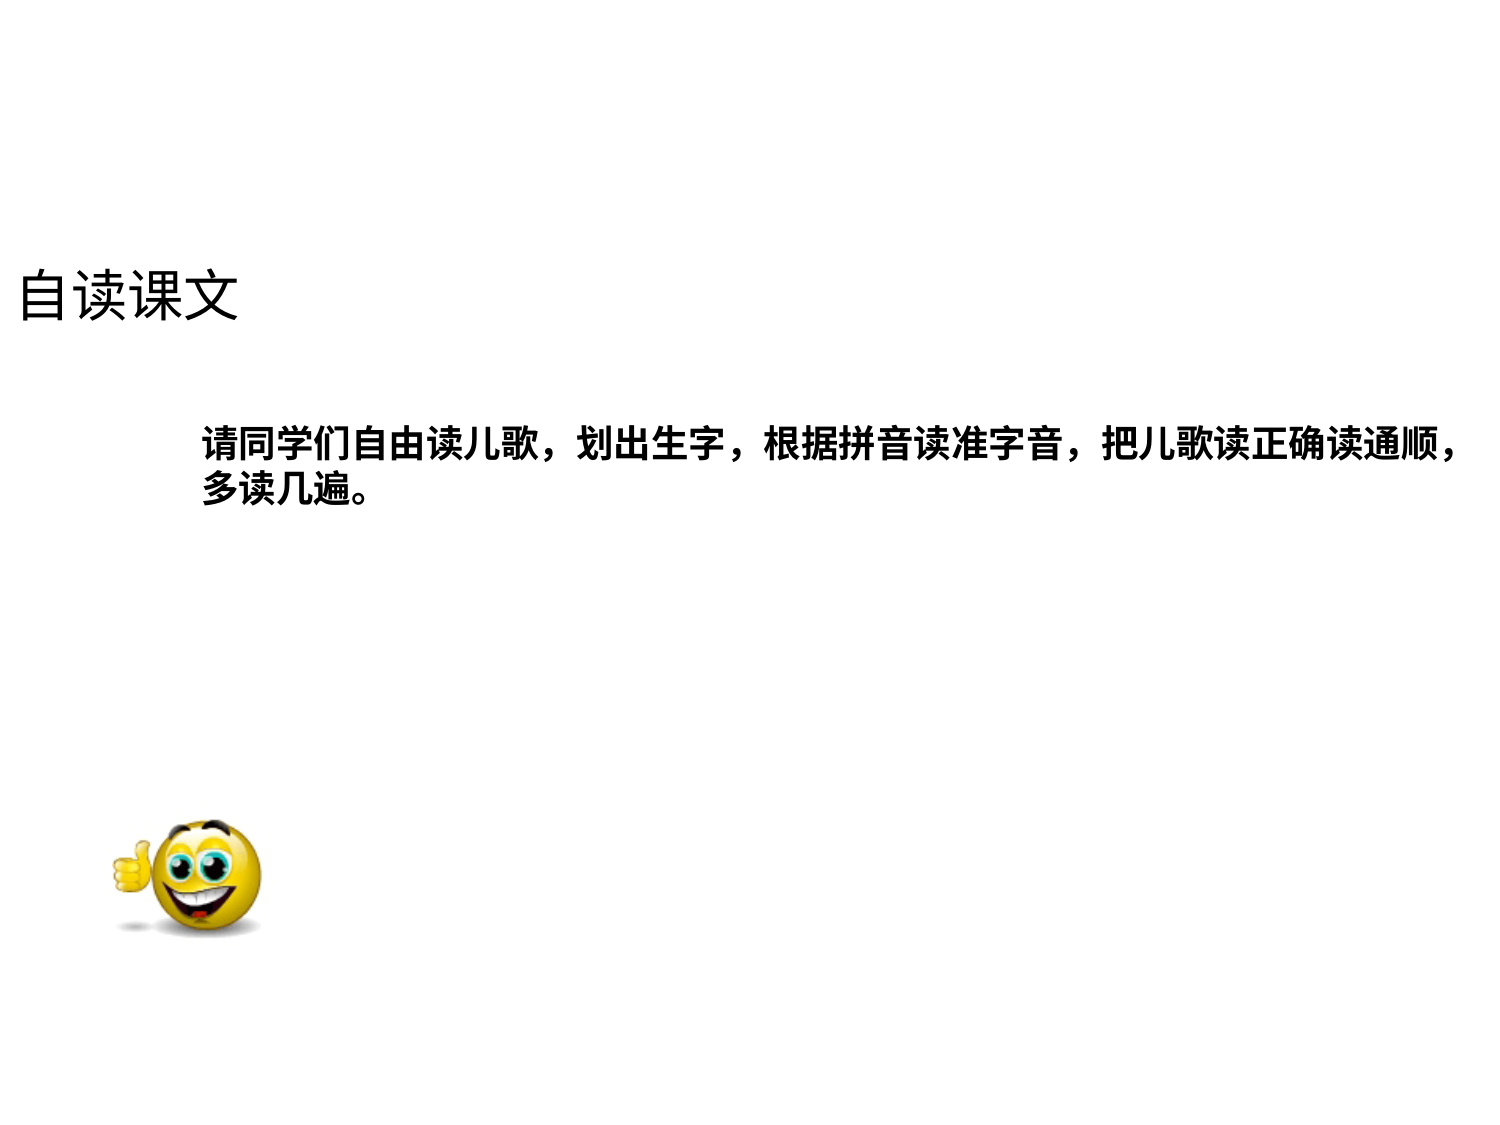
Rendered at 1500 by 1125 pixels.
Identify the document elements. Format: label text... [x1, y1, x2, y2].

list 请同学们自由读儿歌，划出生字，根据拼音读准字音，把儿歌读正确读通顺，多读几遍。 [186, 412, 1500, 1053]
title 自读课文 [0, 200, 1362, 388]
picture [100, 773, 273, 946]
